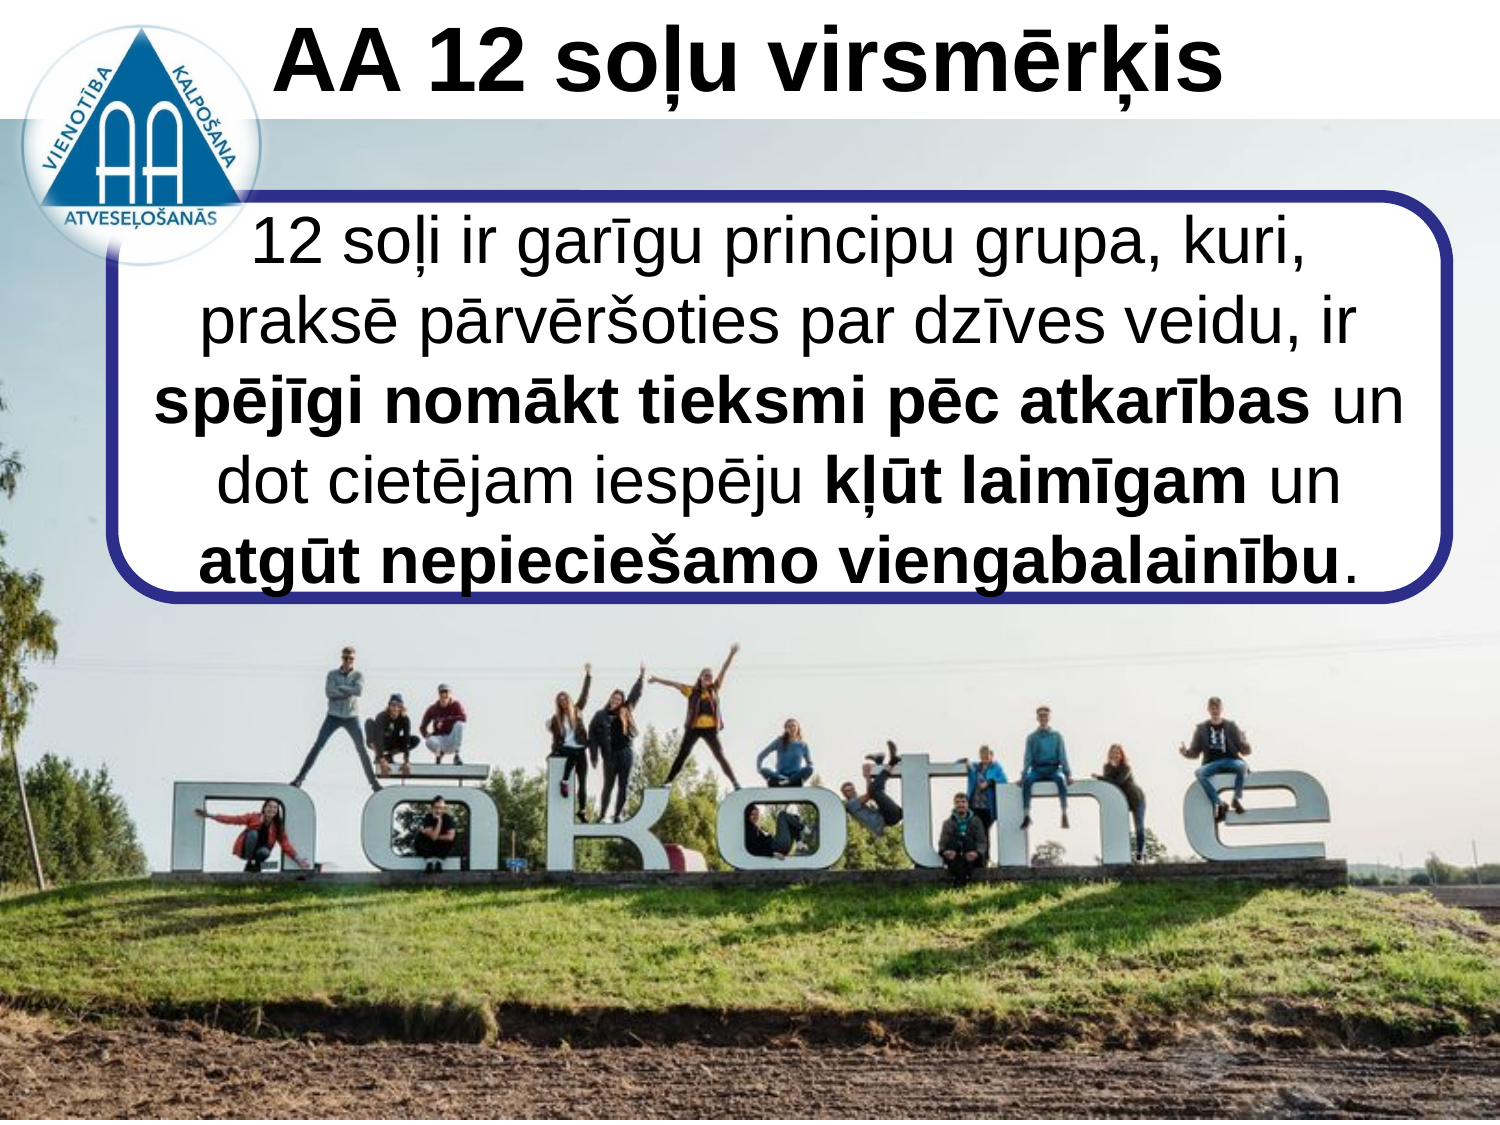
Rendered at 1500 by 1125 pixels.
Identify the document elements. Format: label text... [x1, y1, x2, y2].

title AA 12 soļu virsmērķis [73, 0, 1425, 109]
picture [0, 11, 1500, 1120]
